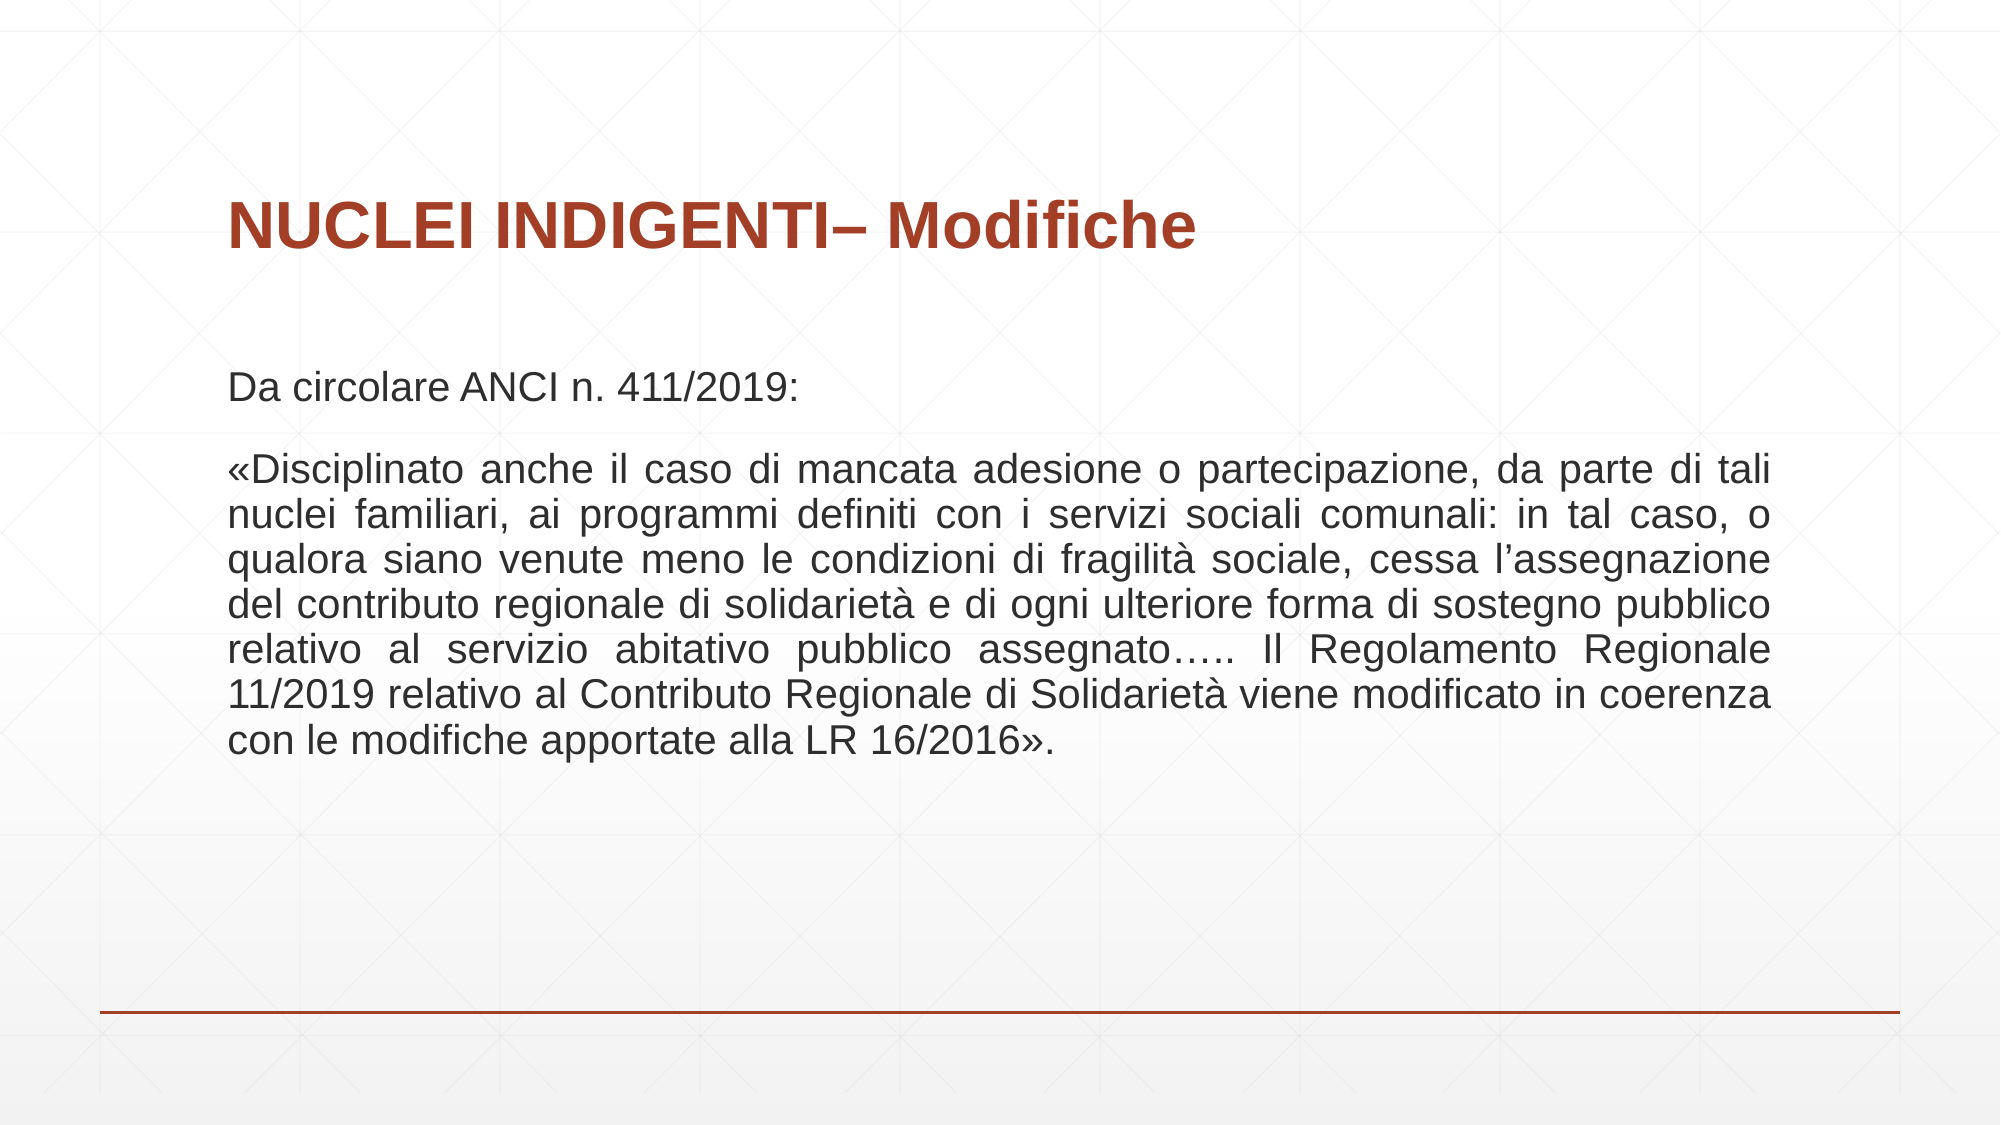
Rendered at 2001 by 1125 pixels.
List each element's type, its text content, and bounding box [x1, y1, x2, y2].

title NUCLEI INDIGENTI– Modifiche [212, 82, 1788, 270]
list Da circolare ANCI n. 411/2019: «Disciplinato anche il caso di mancata adesione o partecipazione, da parte di tali nuclei familiari, ai programmi definiti con i servizi sociali comunali: in tal caso, o qualora siano venute meno le condizioni di fragilità sociale, cessa l’assegnazione del contributo regionale di solidarietà e di ogni ulteriore forma di sostegno pubblico relativo al servizio abitativo pubblico assegnato….. Il Regolamento Regionale 11/2019 relativo al Contributo Regionale di Solidarietà viene modificato in coerenza con le modifiche apportate alla LR 16/2016». [212, 270, 1788, 991]
